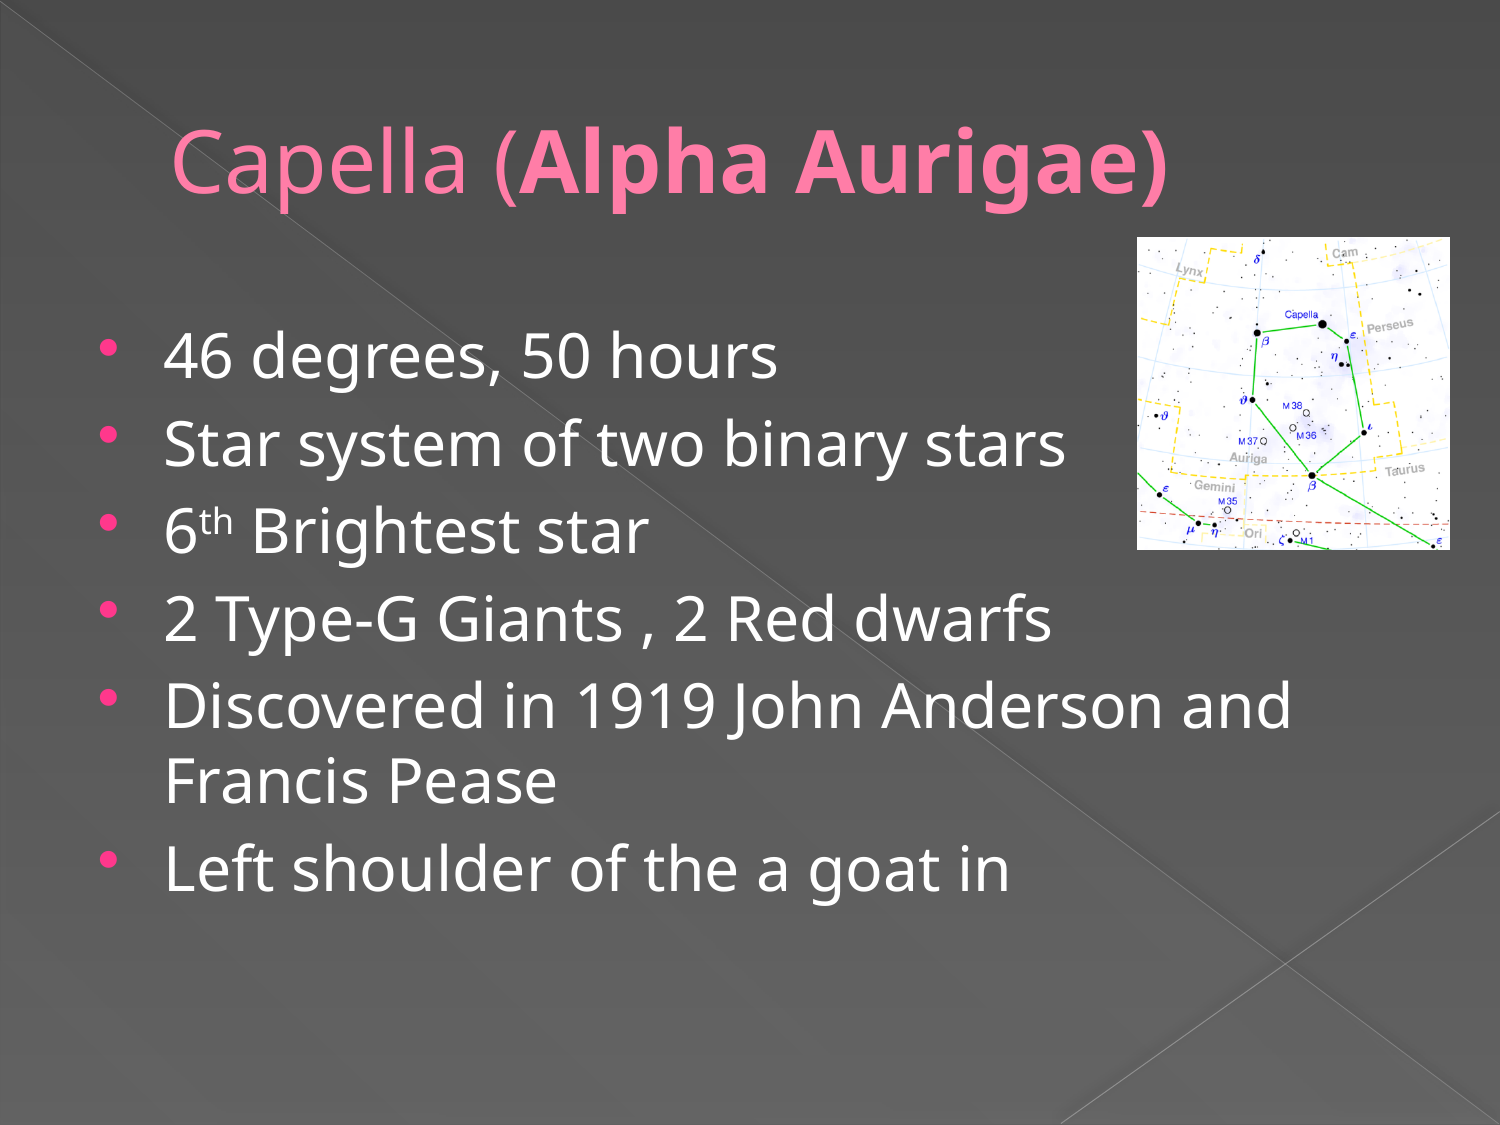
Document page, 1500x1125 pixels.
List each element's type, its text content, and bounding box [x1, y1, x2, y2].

title Capella (Alpha Aurigae) [75, 43, 1425, 274]
list 46 degrees, 50 hours Star system of two binary stars 6th Brightest star 2 Type-G Giants , 2 Red dwarfs Discovered in 1919 John Anderson and Francis Pease Left shoulder of the a goat in [75, 308, 1425, 1059]
picture [1137, 237, 1451, 551]
